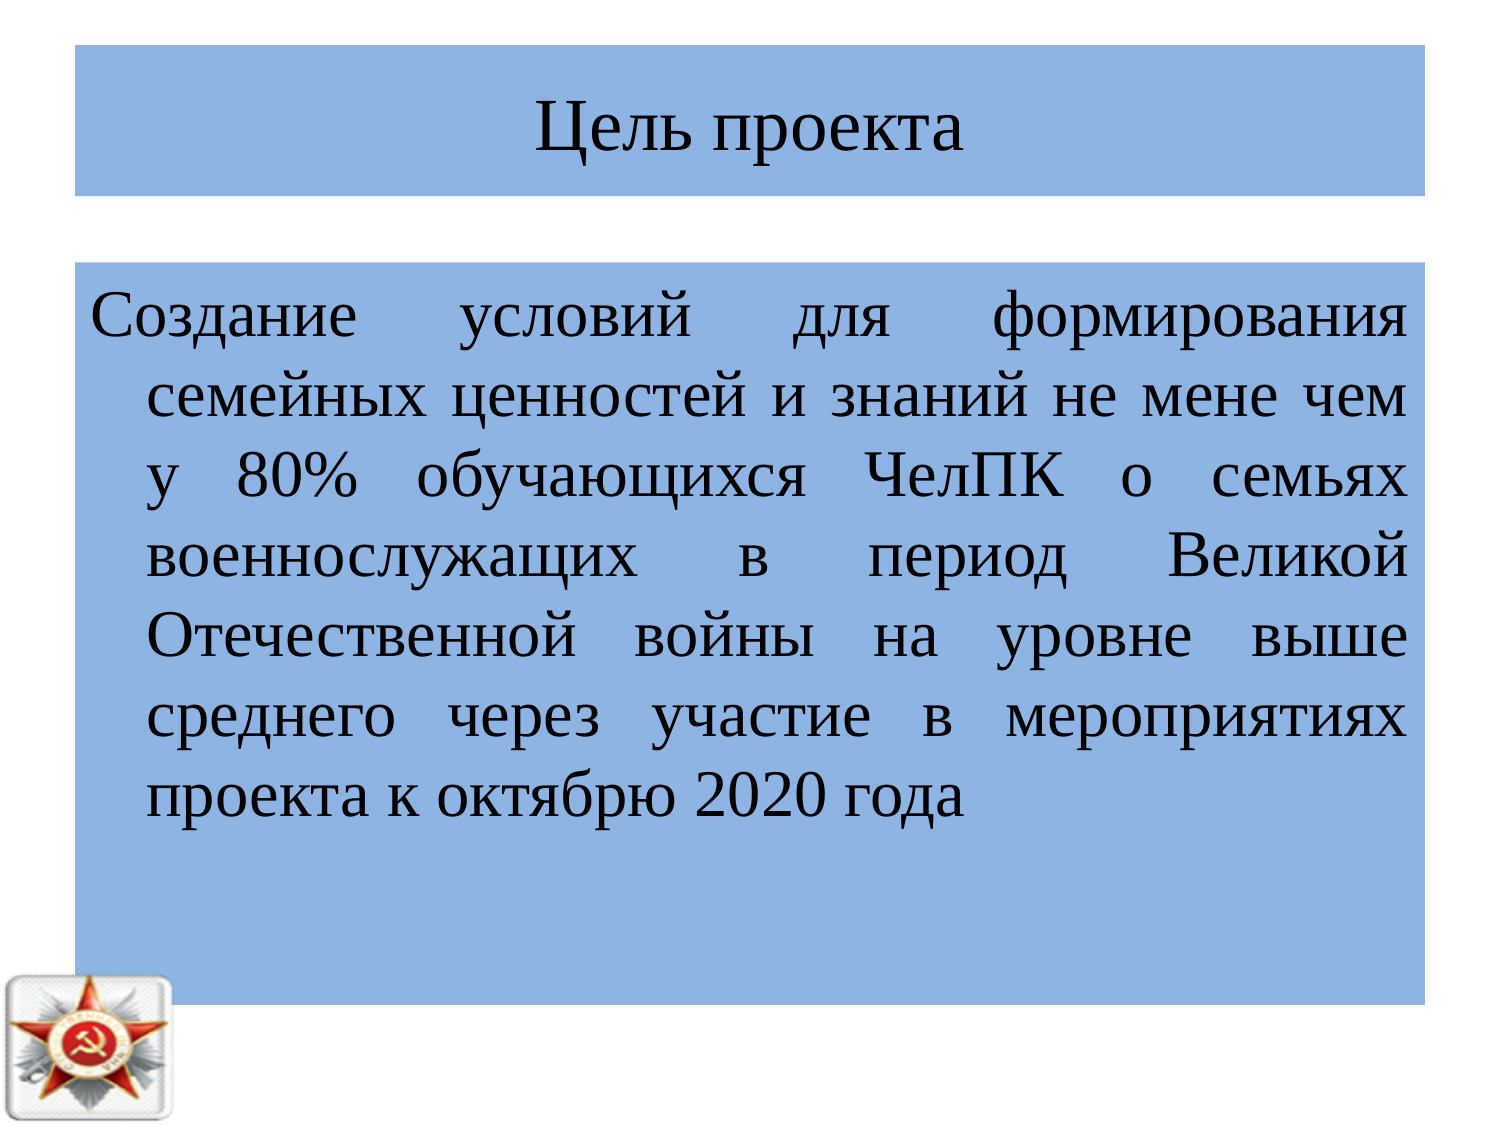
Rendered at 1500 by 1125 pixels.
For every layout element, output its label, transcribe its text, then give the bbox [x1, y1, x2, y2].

text_box [0, 971, 178, 1125]
title Цель проекта [75, 45, 1425, 197]
list Создание условий для формирования семейных ценностей и знаний не мене чем у 80% обучающихся ЧелПК о семьях военнослужащих в период Великой Отечественной войны на уровне выше среднего через участие в мероприятиях проекта к октябрю 2020 года [75, 262, 1425, 1005]
